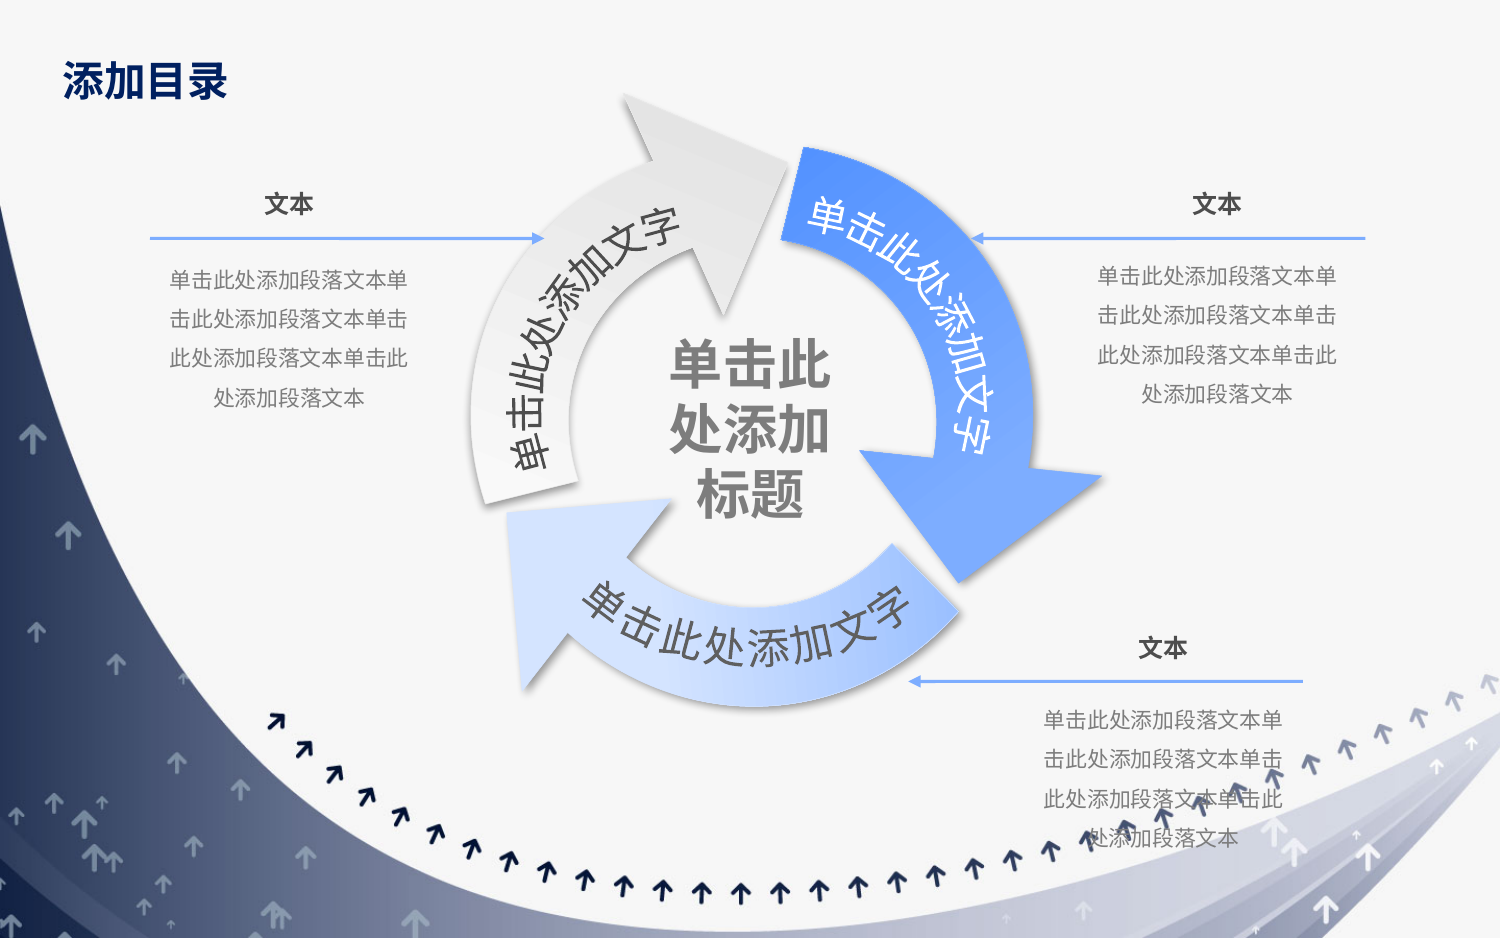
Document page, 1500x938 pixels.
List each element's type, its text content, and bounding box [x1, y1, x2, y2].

picture [0, 0, 1500, 938]
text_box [147, 145, 459, 717]
text_box 添加目录 [47, 46, 245, 112]
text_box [1311, 151, 1366, 723]
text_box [464, 88, 1306, 861]
